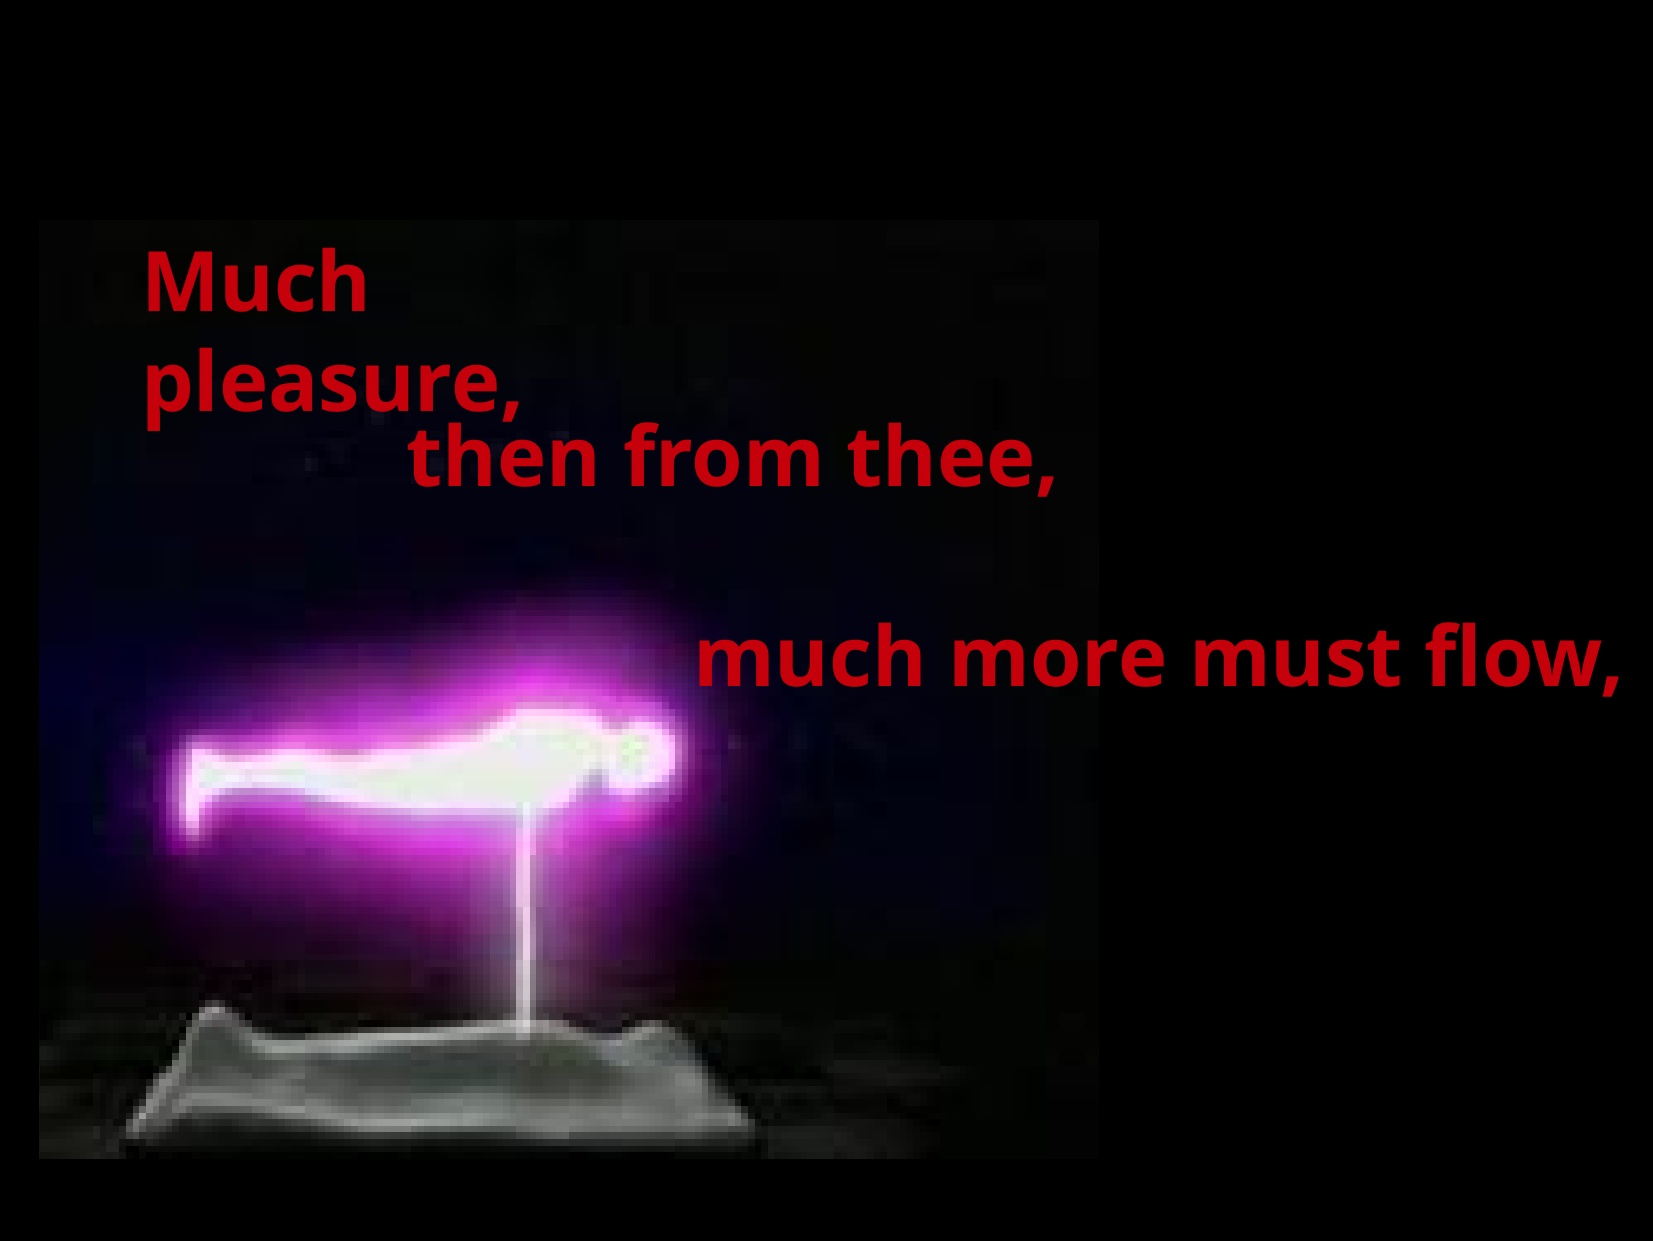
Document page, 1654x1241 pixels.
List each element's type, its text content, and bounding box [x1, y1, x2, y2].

text_box much more must flow, [1104, 595, 1640, 711]
picture [38, 220, 1100, 1159]
